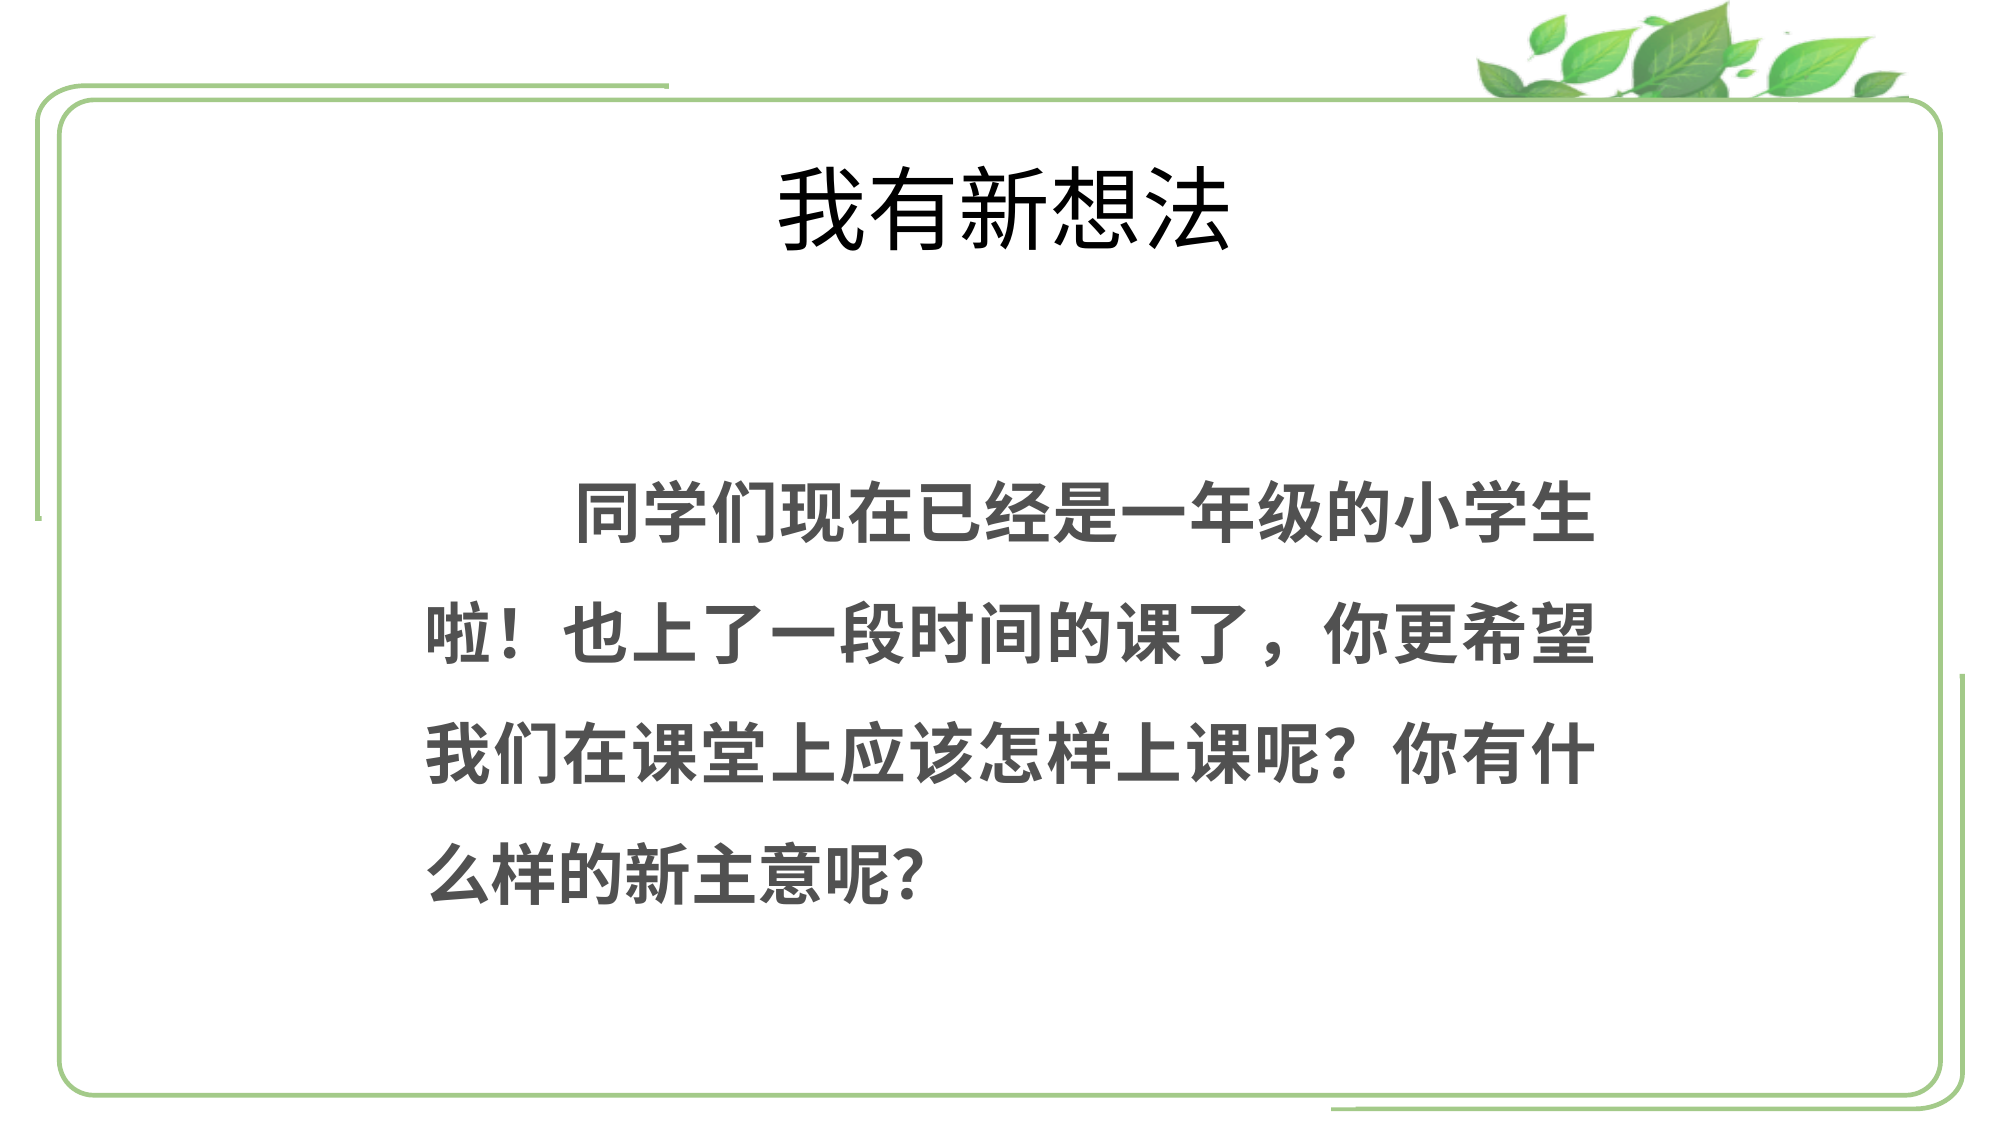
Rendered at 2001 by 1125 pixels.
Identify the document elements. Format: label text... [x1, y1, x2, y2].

title 我有新想法 [646, 137, 1363, 299]
list 同学们现在已经是一年级的小学生啦！也上了一段时间的课了，你更希望我们在课堂上应该怎样上课呢？你有什么样的新主意呢？ [409, 409, 1613, 947]
